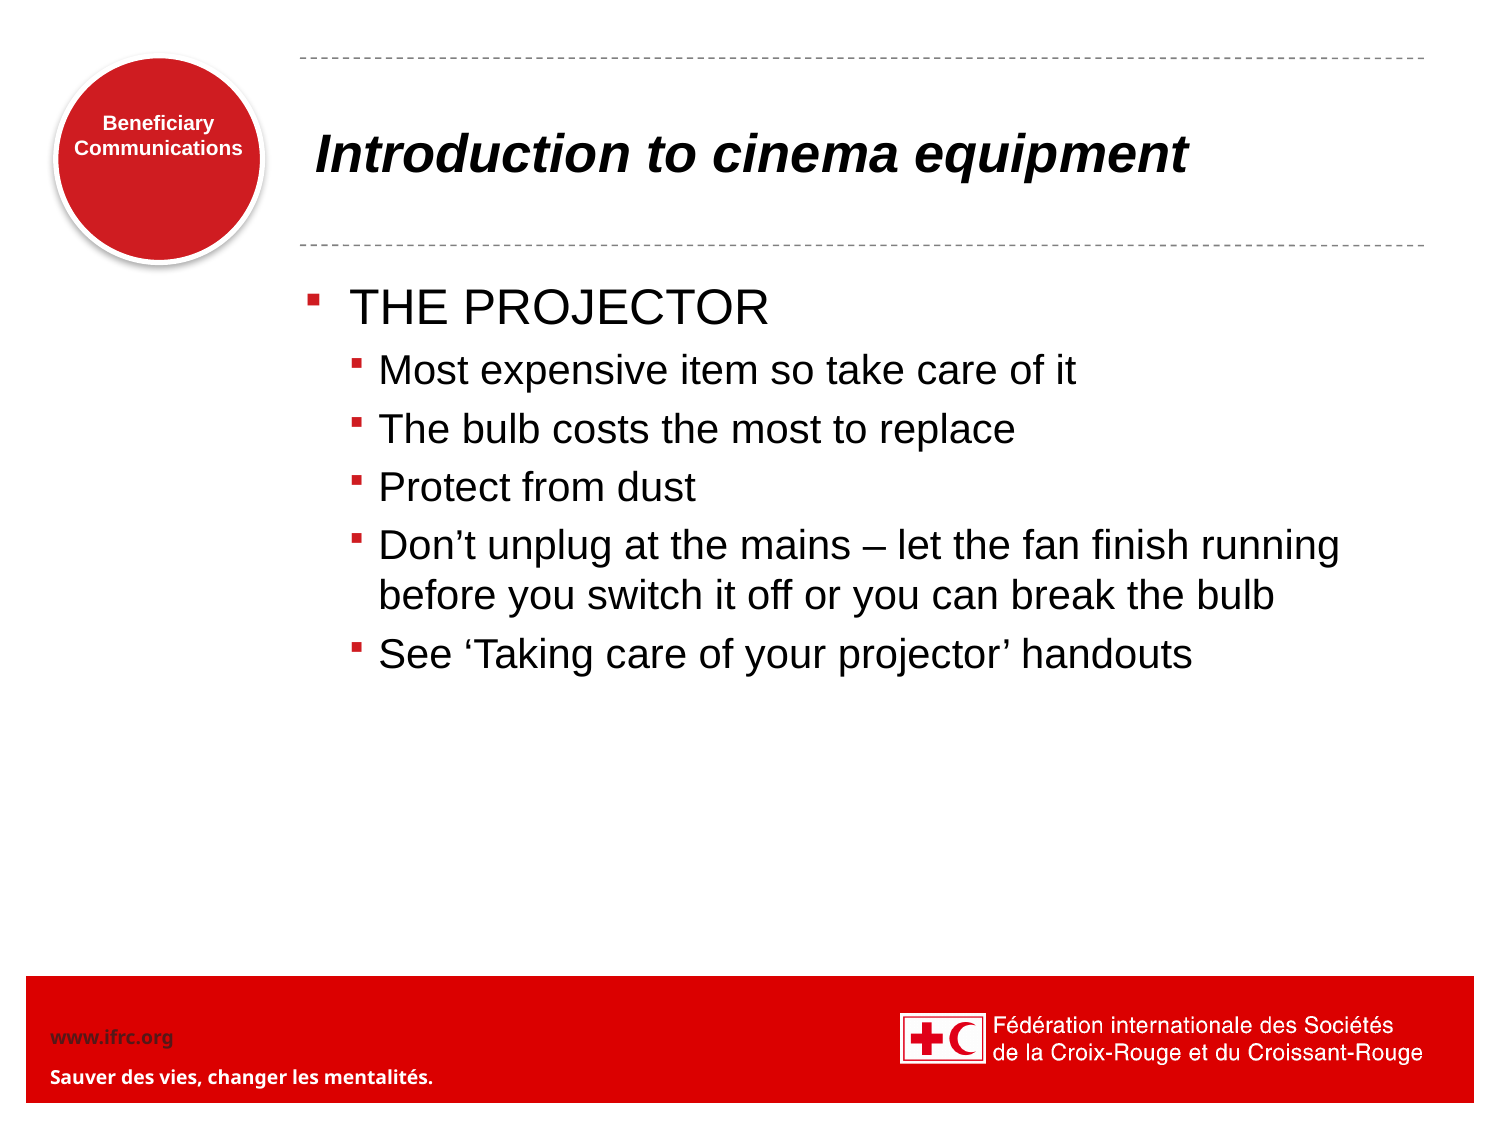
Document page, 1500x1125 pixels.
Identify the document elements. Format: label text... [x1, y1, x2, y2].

picture [900, 1013, 1422, 1065]
title Introduction to cinema equipment [299, 57, 1426, 246]
list THE PROJECTOR Most expensive item so take care of it The bulb costs the most to replace Protect from dust Don’t unplug at the mains – let the fan finish running before you switch it off or you can break the bulb See ‘Taking care of your projector’ handouts [289, 266, 1474, 981]
